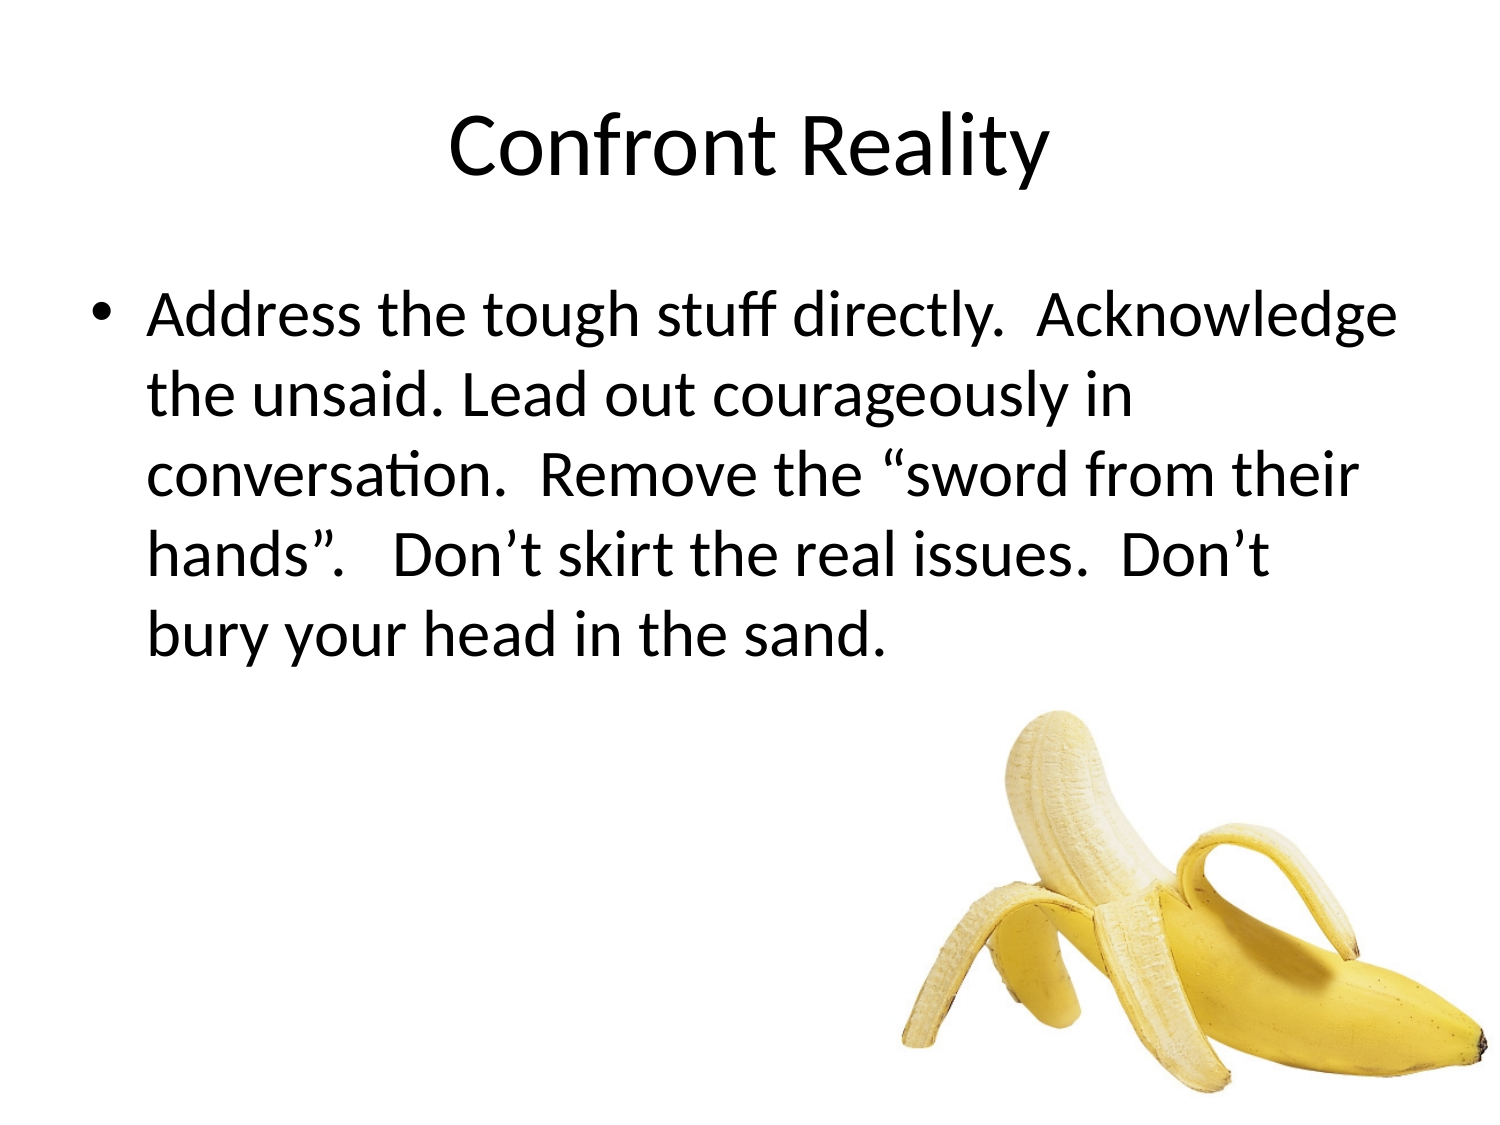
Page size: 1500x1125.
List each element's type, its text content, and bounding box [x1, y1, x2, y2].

list Address the tough stuff directly. Acknowledge the unsaid. Lead out courageously in conversation. Remove the “sword from their hands”. Don’t skirt the real issues. Don’t bury your head in the sand. [75, 262, 1425, 1005]
title Confront Reality [75, 45, 1425, 233]
picture [887, 674, 1496, 1125]
